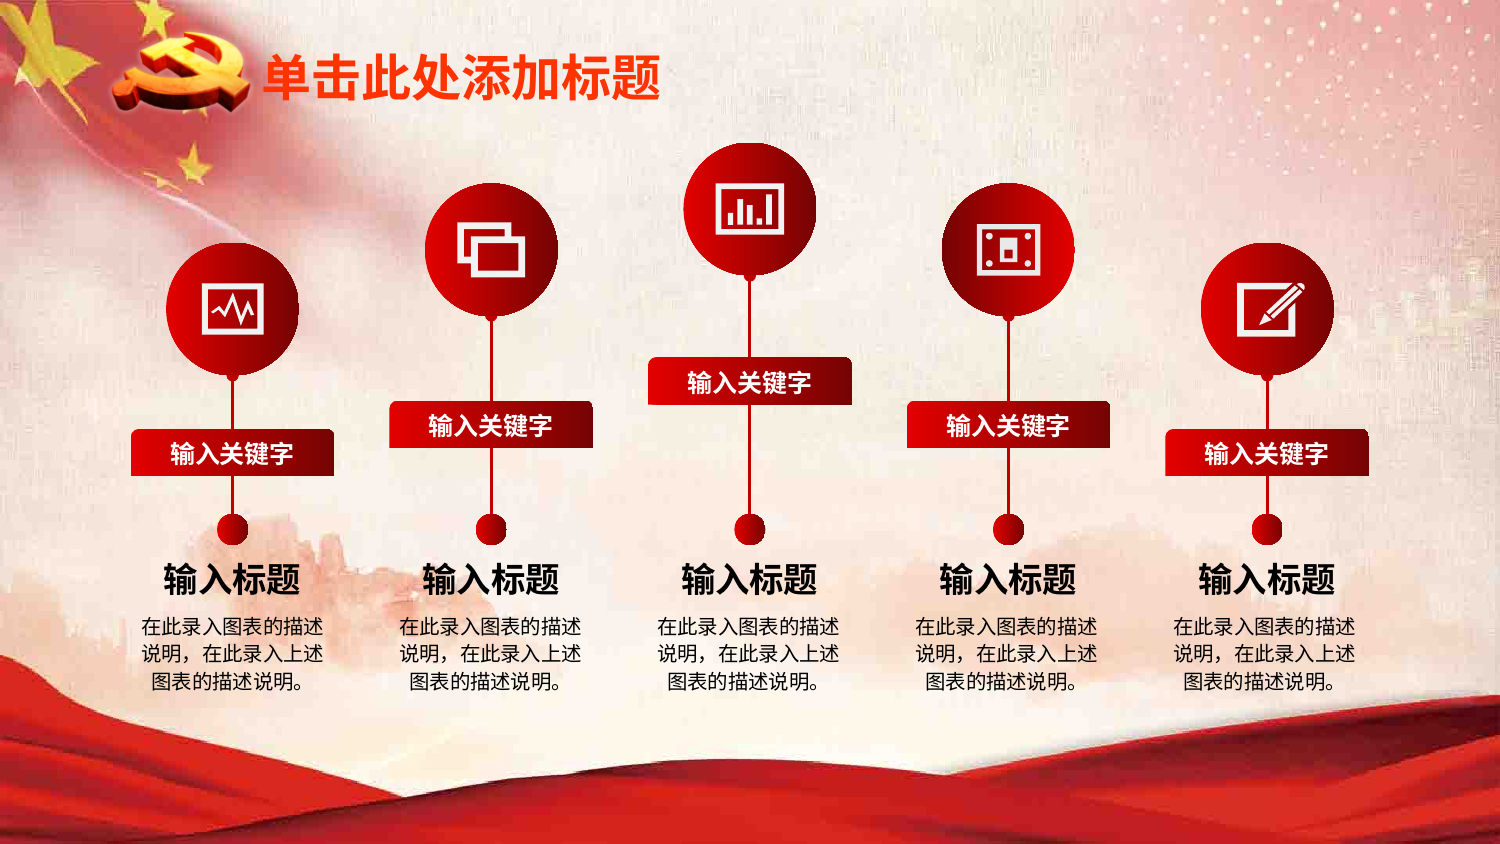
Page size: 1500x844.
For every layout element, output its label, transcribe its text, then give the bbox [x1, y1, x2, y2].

text_box 输入标题 [163, 557, 302, 600]
text_box 在此录入图表的描述说明，在此录入上述图表的描述说明。 [902, 605, 1112, 699]
text_box 输入关键字 [646, 356, 749, 406]
text_box 输入标题 [681, 557, 819, 600]
text_box 在此录入图表的描述说明，在此录入上述图表的描述说明。 [128, 605, 338, 699]
text_box 输入关键字 [1009, 399, 1112, 450]
text_box 在此录入图表的描述说明，在此录入上述图表的描述说明。 [386, 605, 596, 699]
text_box 输入标题 [422, 557, 560, 600]
text_box [1250, 512, 1284, 547]
text_box 输入关键字 [492, 399, 595, 450]
picture [0, 0, 1500, 844]
text_box 输入关键字 [388, 399, 491, 450]
text_box [991, 512, 1026, 547]
text_box 输入标题 [1198, 557, 1336, 600]
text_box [683, 142, 817, 276]
text_box [733, 512, 767, 547]
text_box 输入标题 [939, 557, 1078, 600]
text_box [215, 512, 250, 547]
text_box 在此录入图表的描述说明，在此录入上述图表的描述说明。 [643, 605, 853, 699]
text_box 在此录入图表的描述说明，在此录入上述图表的描述说明。 [1159, 605, 1369, 699]
text_box 输入关键字 [1268, 428, 1371, 478]
text_box 输入关键字 [905, 399, 1008, 450]
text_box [166, 242, 299, 376]
text_box [474, 512, 508, 547]
text_box 输入关键字 [1164, 428, 1267, 478]
text_box 输入关键字 [750, 356, 853, 406]
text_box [1200, 242, 1334, 376]
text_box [424, 183, 558, 317]
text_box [942, 183, 1075, 317]
text_box 输入关键字 [233, 428, 336, 478]
text_box 单击此处添加标题 [259, 38, 677, 114]
text_box 输入关键字 [129, 428, 232, 478]
